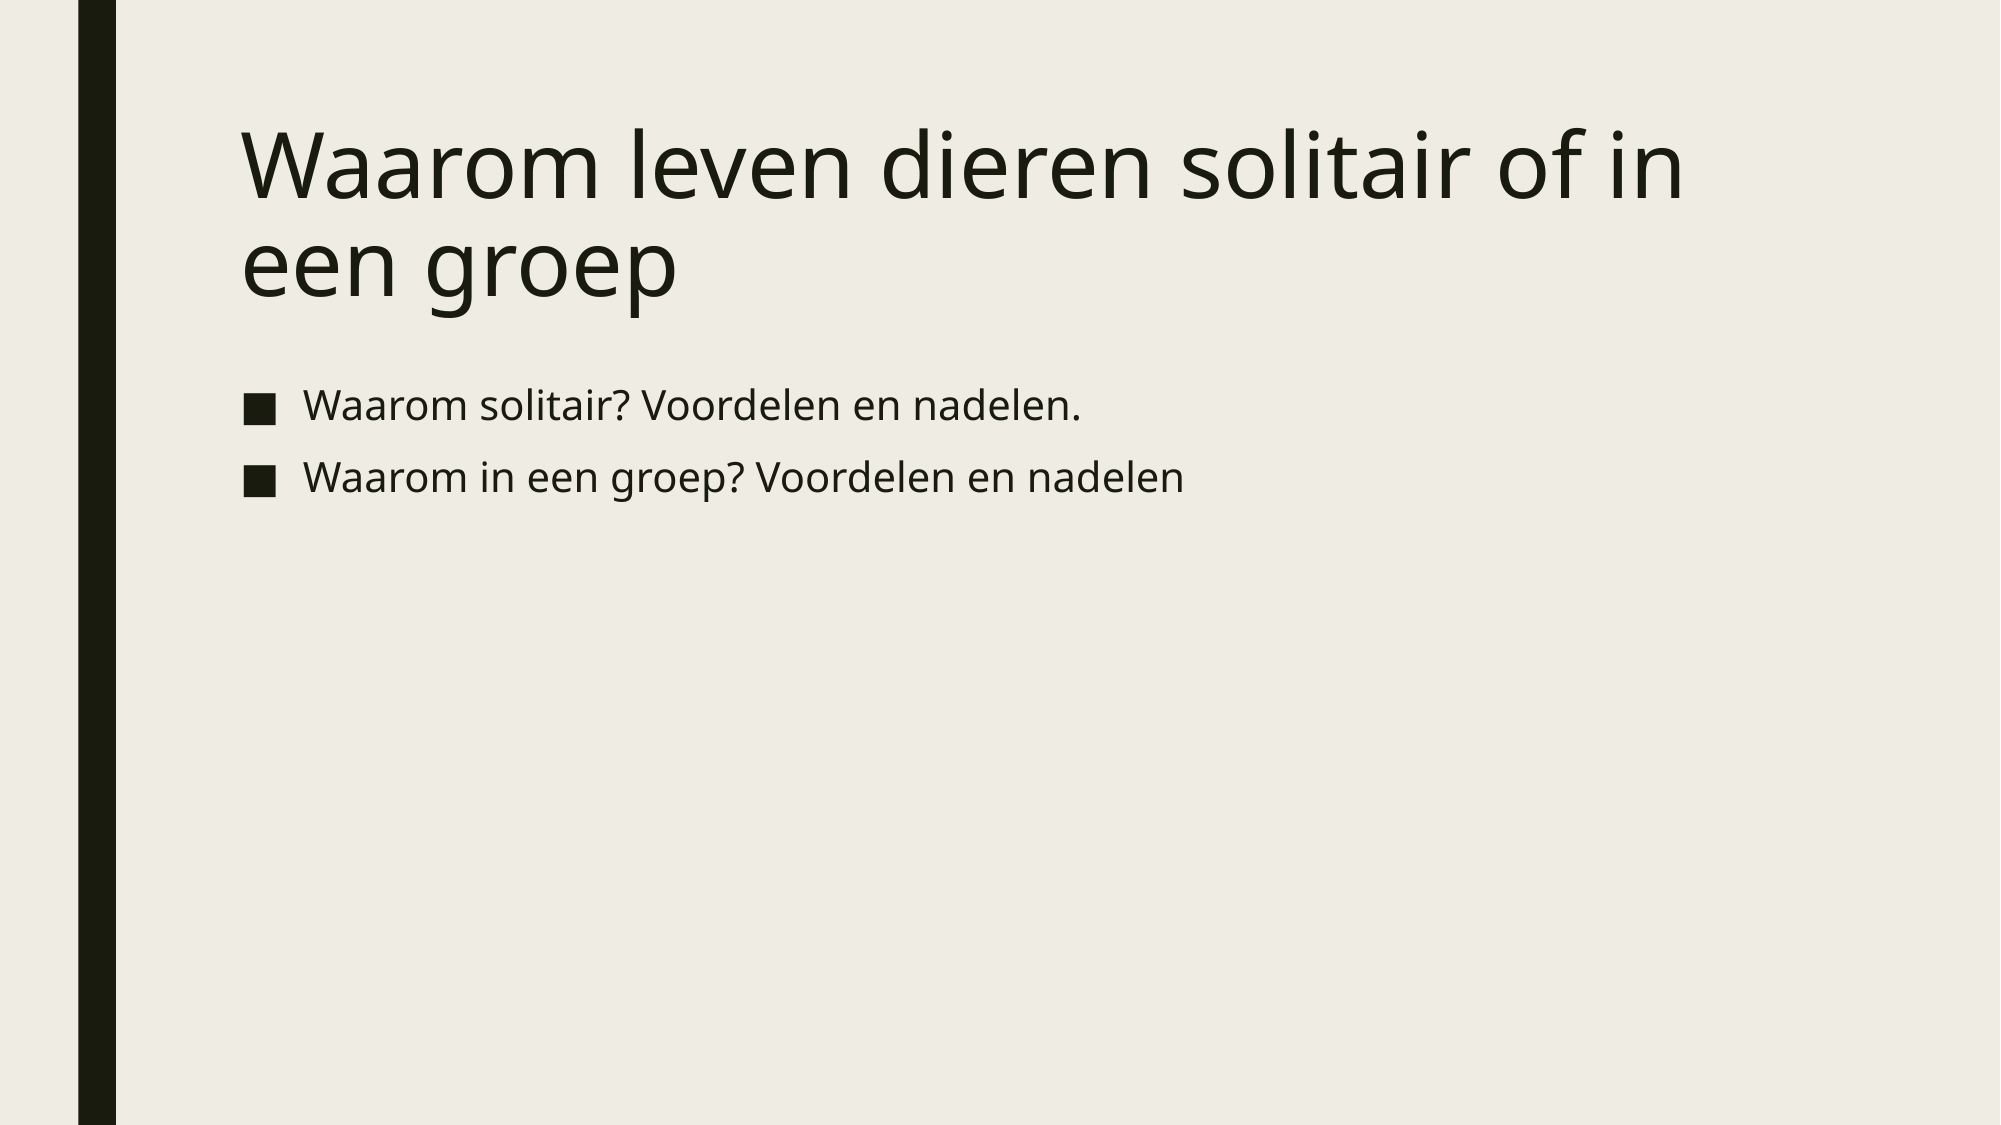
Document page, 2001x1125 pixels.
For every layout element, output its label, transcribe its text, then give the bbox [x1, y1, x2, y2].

title Waarom leven dieren solitair of in een groep [225, 112, 1800, 357]
list Waarom solitair? Voordelen en nadelen. Waarom in een groep? Voordelen en nadelen [225, 375, 1800, 963]
